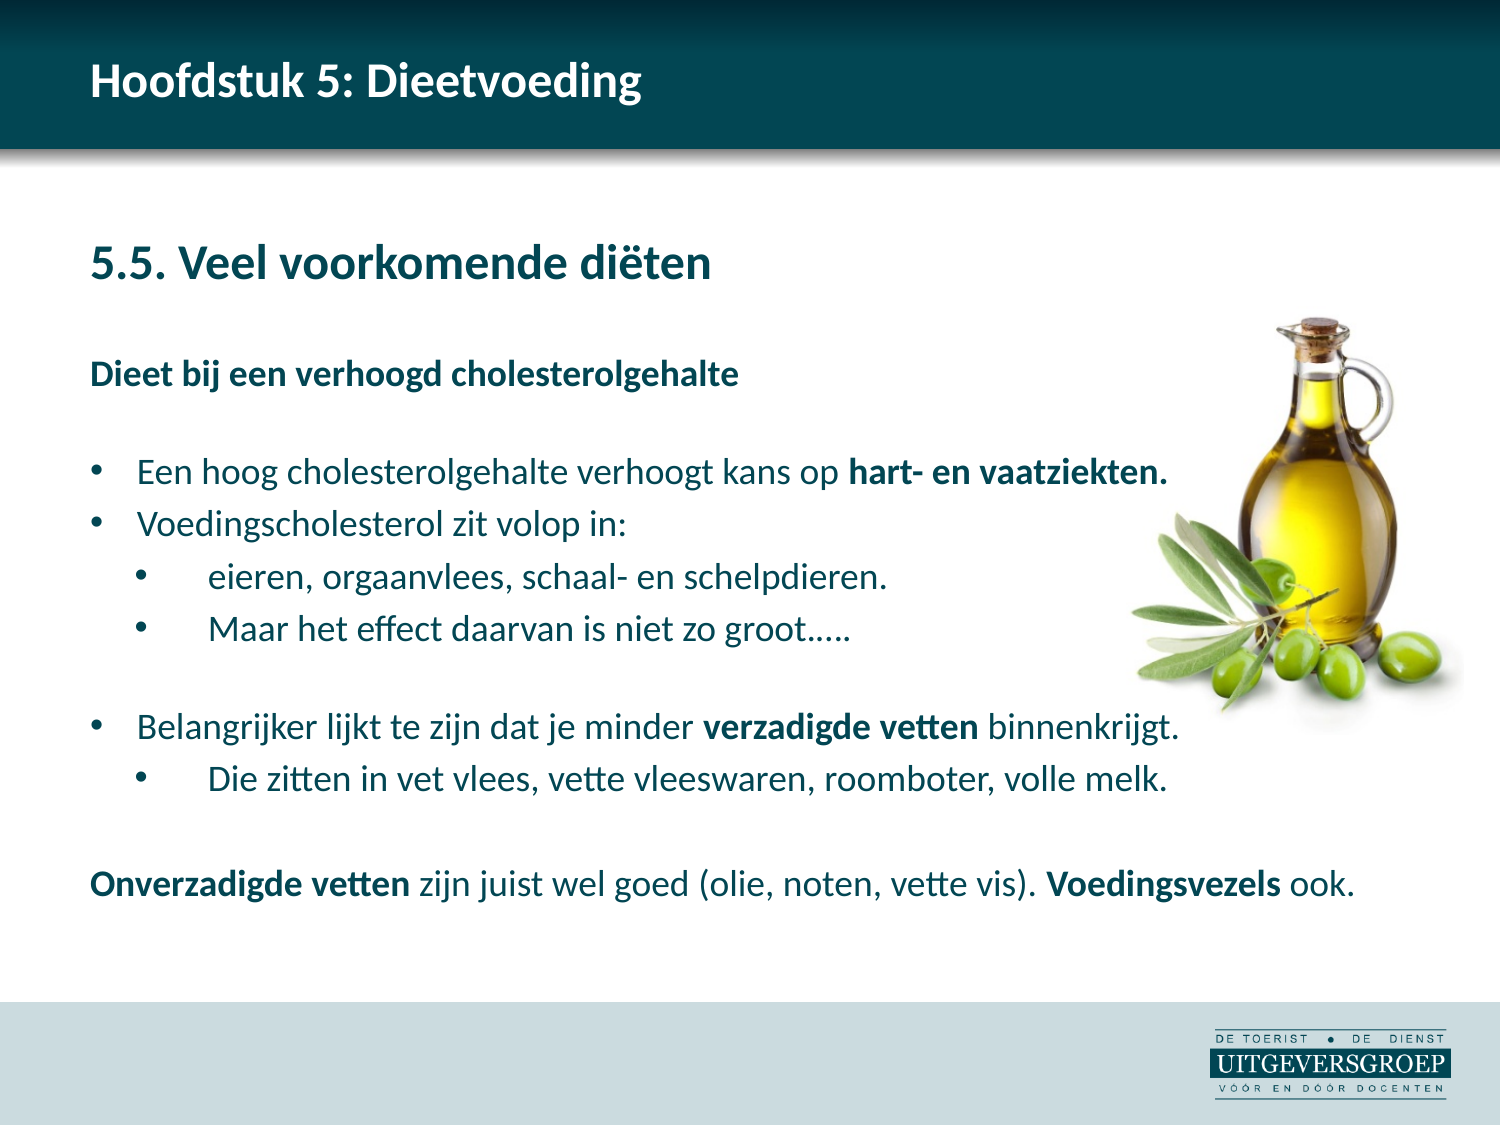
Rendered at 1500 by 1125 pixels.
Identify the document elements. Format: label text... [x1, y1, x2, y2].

picture [1110, 290, 1465, 735]
title Hoofdstuk 5: Dieetvoeding [75, 0, 1425, 172]
picture [1210, 1021, 1451, 1106]
list 5.5. Veel voorkomende diëten Dieet bij een verhoogd cholesterolgehalte Een hoog cholesterolgehalte verhoogt kans op hart- en vaatziekten. Voedingscholesterol zit volop in: eieren, orgaanvlees, schaal- en schelpdieren. Maar het effect daarvan is niet zo groot.…. Belangrijker lijkt te zijn dat je minder verzadigde vetten binnenkrijgt. Die zitten in vet vlees, vette vleeswaren, roomboter, volle melk. Onverzadigde vetten zijn juist wel goed (olie, noten, vette vis). Voedingsvezels ook. [75, 221, 1425, 965]
